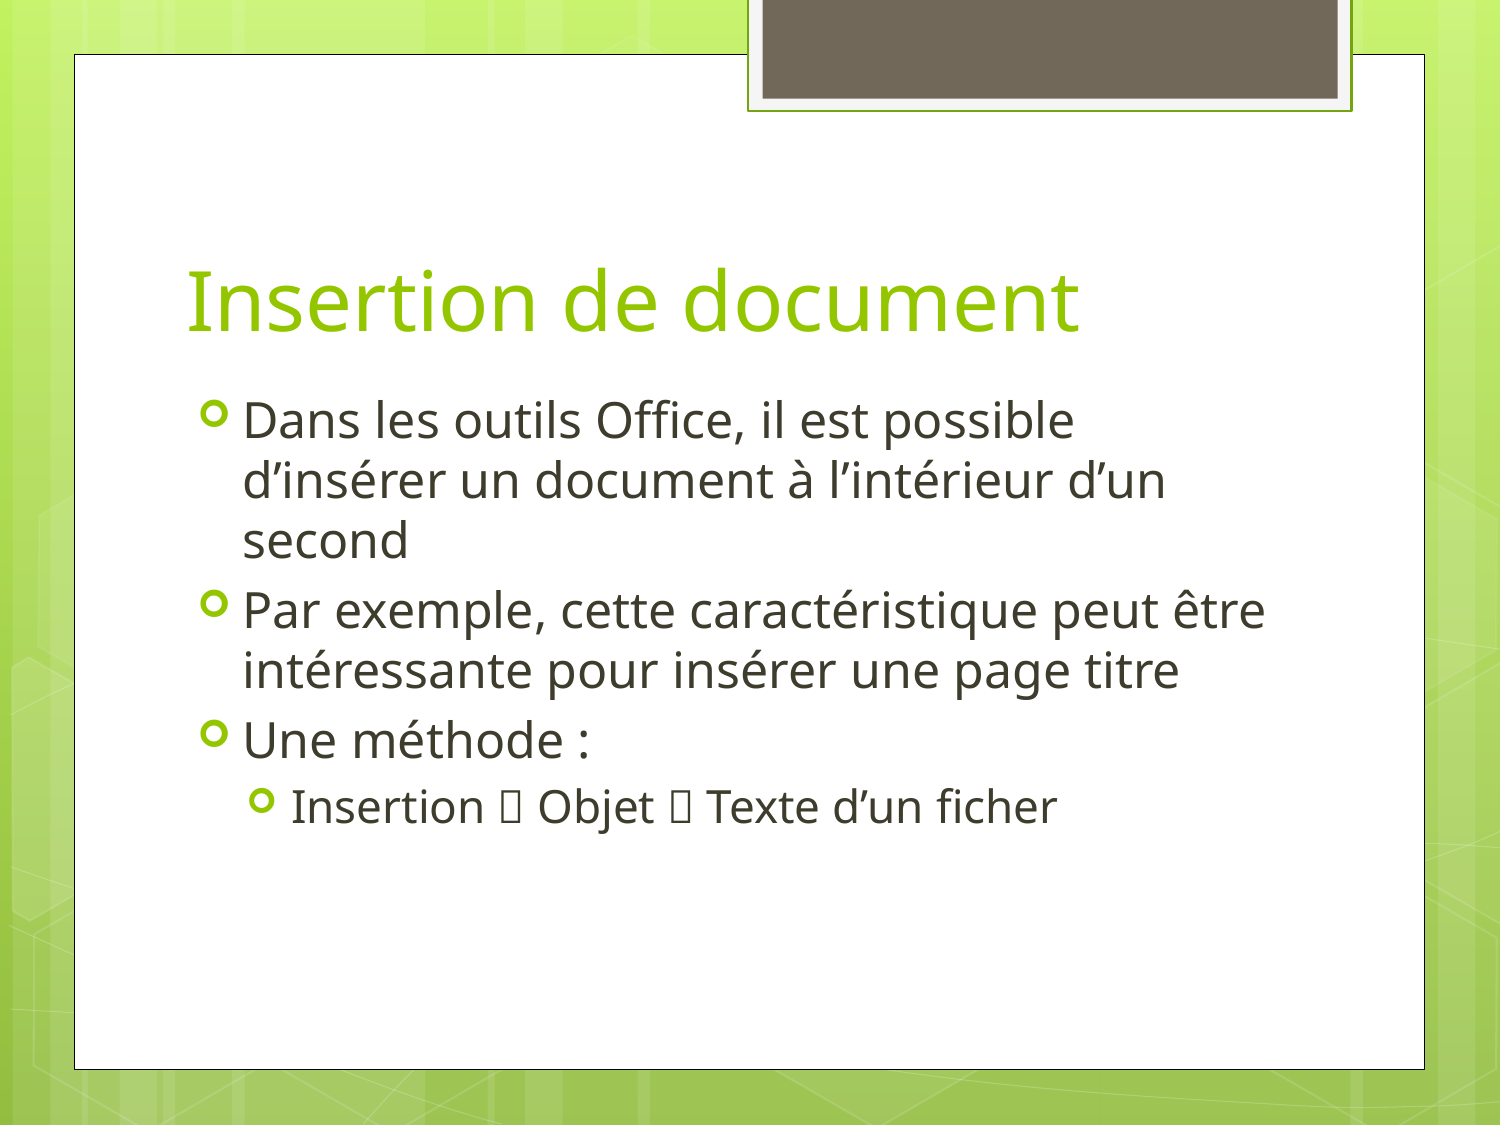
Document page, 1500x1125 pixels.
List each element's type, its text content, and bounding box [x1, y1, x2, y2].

title Insertion de document [171, 168, 1324, 357]
list Dans les outils Office, il est possible d’insérer un document à l’intérieur d’un second Par exemple, cette caractéristique peut être intéressante pour insérer une page titre Une méthode : Insertion  Objet  Texte d’un ficher [171, 381, 1283, 957]
